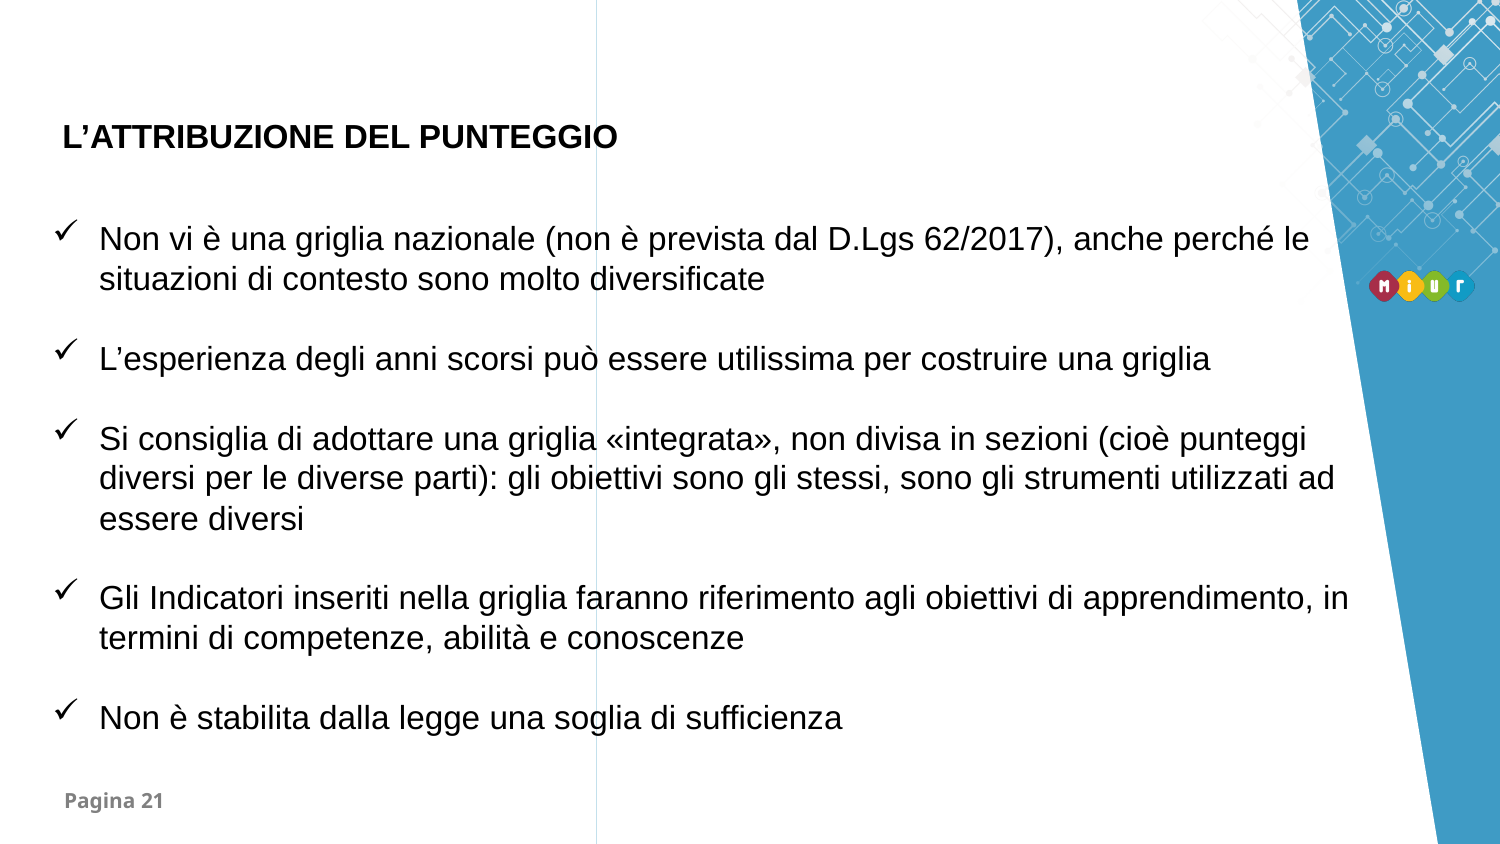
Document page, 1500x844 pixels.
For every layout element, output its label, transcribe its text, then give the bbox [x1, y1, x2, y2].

picture [1017, 0, 1500, 341]
text_box L’ATTRIBUZIONE DEL PUNTEGGIO [47, 108, 1398, 209]
text_box Non vi è una griglia nazionale (non è prevista dal D.Lgs 62/2017), anche perché le situazioni di contesto sono molto diversificate L’esperienza degli anni scorsi può essere utilissima per costruire una griglia Si consiglia di adottare una griglia «integrata», non divisa in sezioni (cioè punteggi diversi per le diverse parti): gli obiettivi sono gli stessi, sono gli strumenti utilizzati ad essere diversi Gli Indicatori inseriti nella griglia faranno riferimento agli obiettivi di apprendimento, in termini di competenze, abilità e conoscenze Non è stabilita dalla legge una soglia di sufficienza [37, 209, 1388, 844]
text_box [57, 195, 1408, 844]
